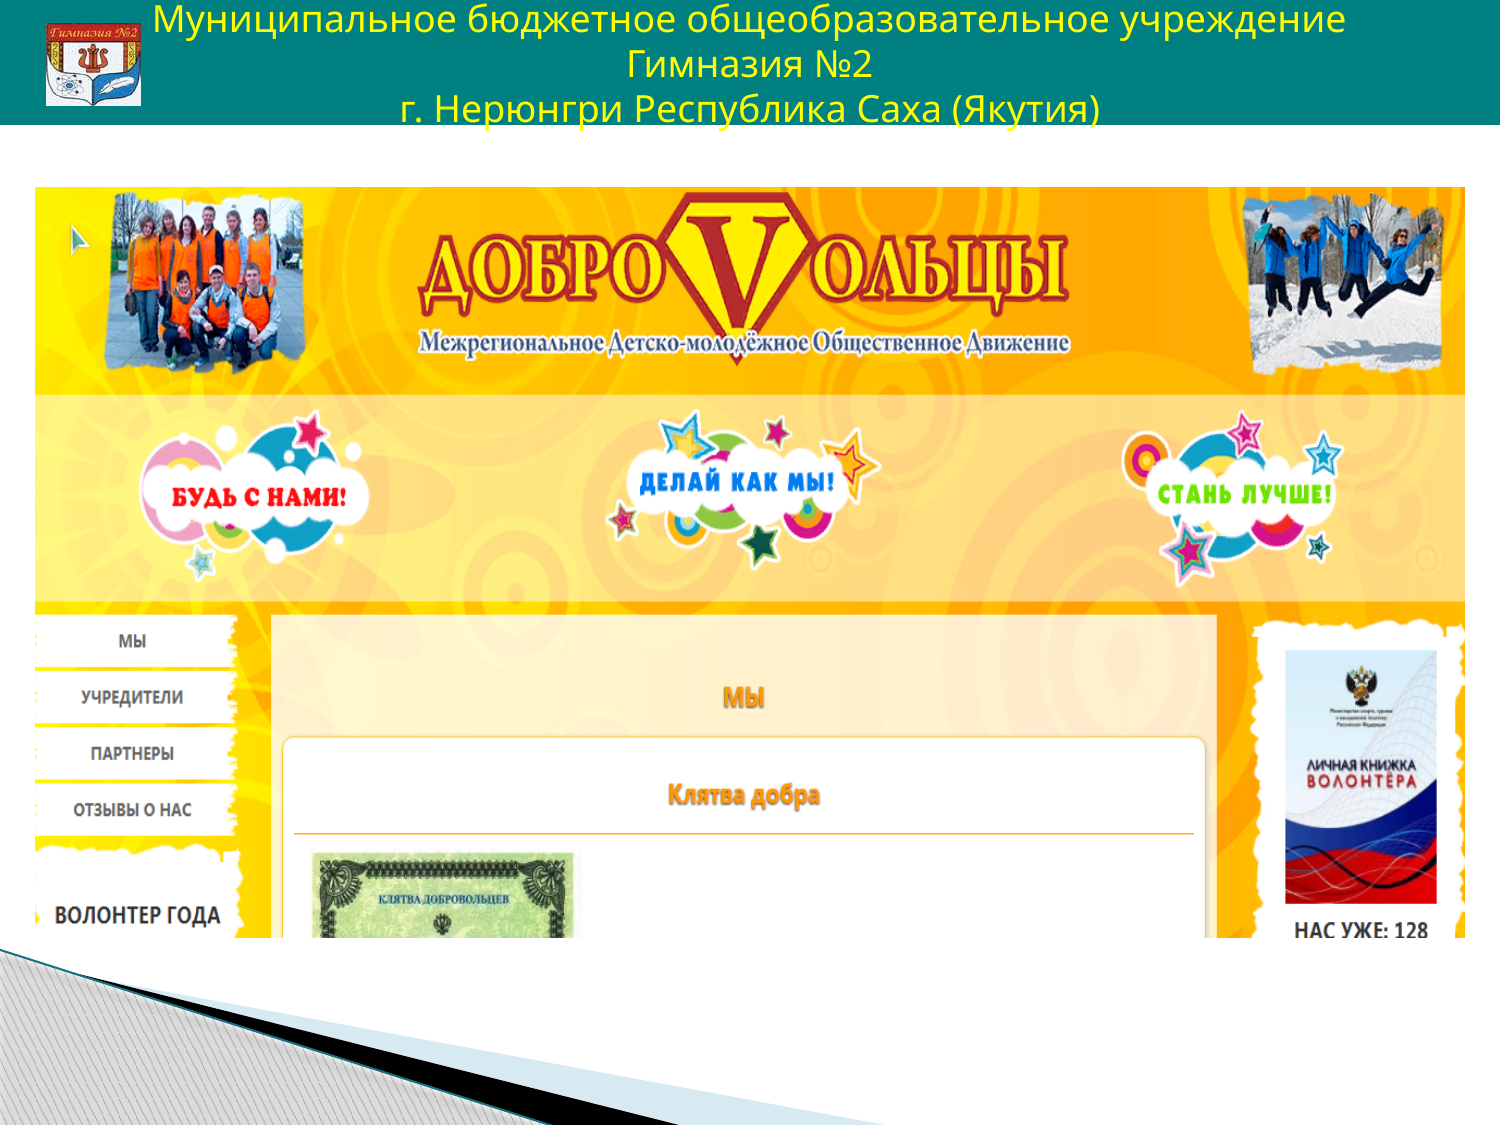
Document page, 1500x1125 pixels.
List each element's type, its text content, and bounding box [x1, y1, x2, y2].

picture [34, 187, 1465, 938]
text_box Муниципальное бюджетное общеобразовательное учреждение Гимназия №2 г. Нерюнгри Республика Саха (Якутия) [0, 0, 1500, 125]
picture [46, 23, 141, 106]
